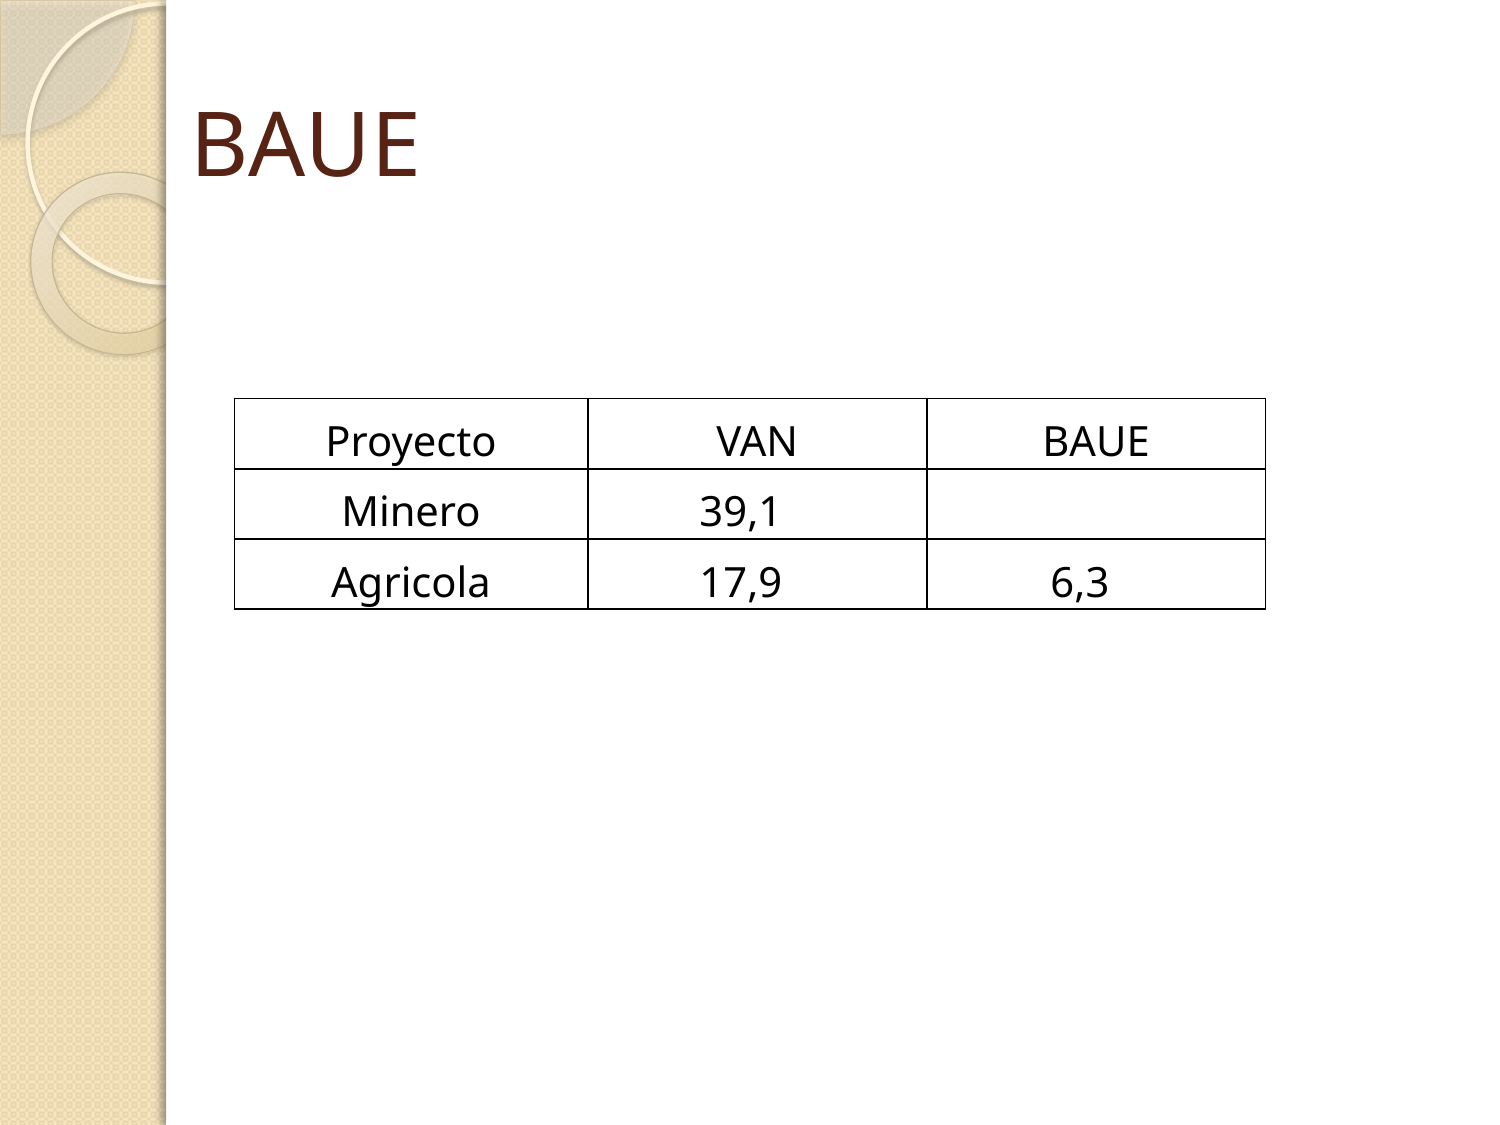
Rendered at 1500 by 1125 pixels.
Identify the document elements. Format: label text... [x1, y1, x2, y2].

table_cell 39,1 [589, 470, 926, 538]
table_header BAUE [928, 399, 1265, 468]
table_cell [928, 470, 1265, 538]
title BAUE [175, 46, 1406, 235]
table_header Proyecto [235, 399, 587, 468]
table_cell Agricola [235, 540, 587, 608]
table_cell 6,3 [928, 540, 1265, 608]
table_cell 17,9 [589, 540, 926, 608]
table_header VAN [589, 399, 926, 468]
table_cell Minero [235, 470, 587, 538]
